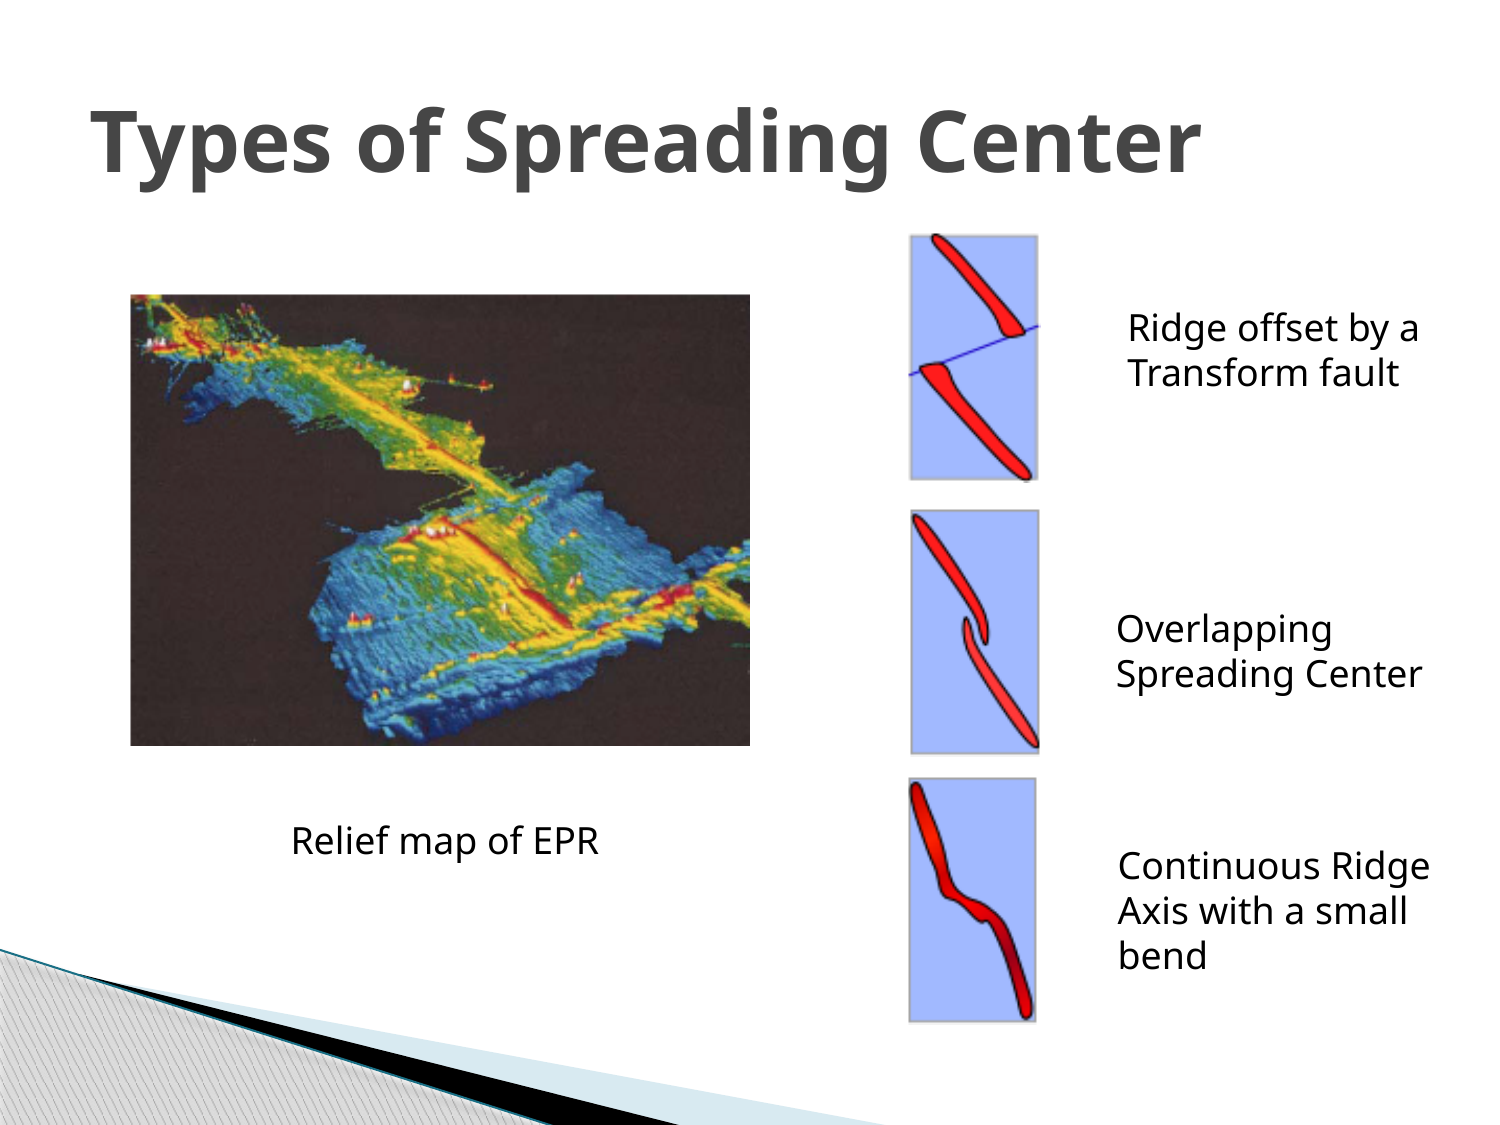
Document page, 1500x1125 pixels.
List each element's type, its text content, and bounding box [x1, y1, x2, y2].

picture [128, 292, 751, 746]
text_box Overlapping Spreading Center [1101, 597, 1439, 703]
picture [907, 232, 1042, 483]
text_box Relief map of EPR [275, 809, 615, 869]
text_box Continuous Ridge Axis with a small bend [1102, 834, 1447, 985]
title Types of Spreading Center [75, 45, 1425, 233]
picture [909, 508, 1042, 757]
text_box Ridge offset by a Transform fault [1112, 296, 1436, 402]
picture [907, 776, 1040, 1025]
